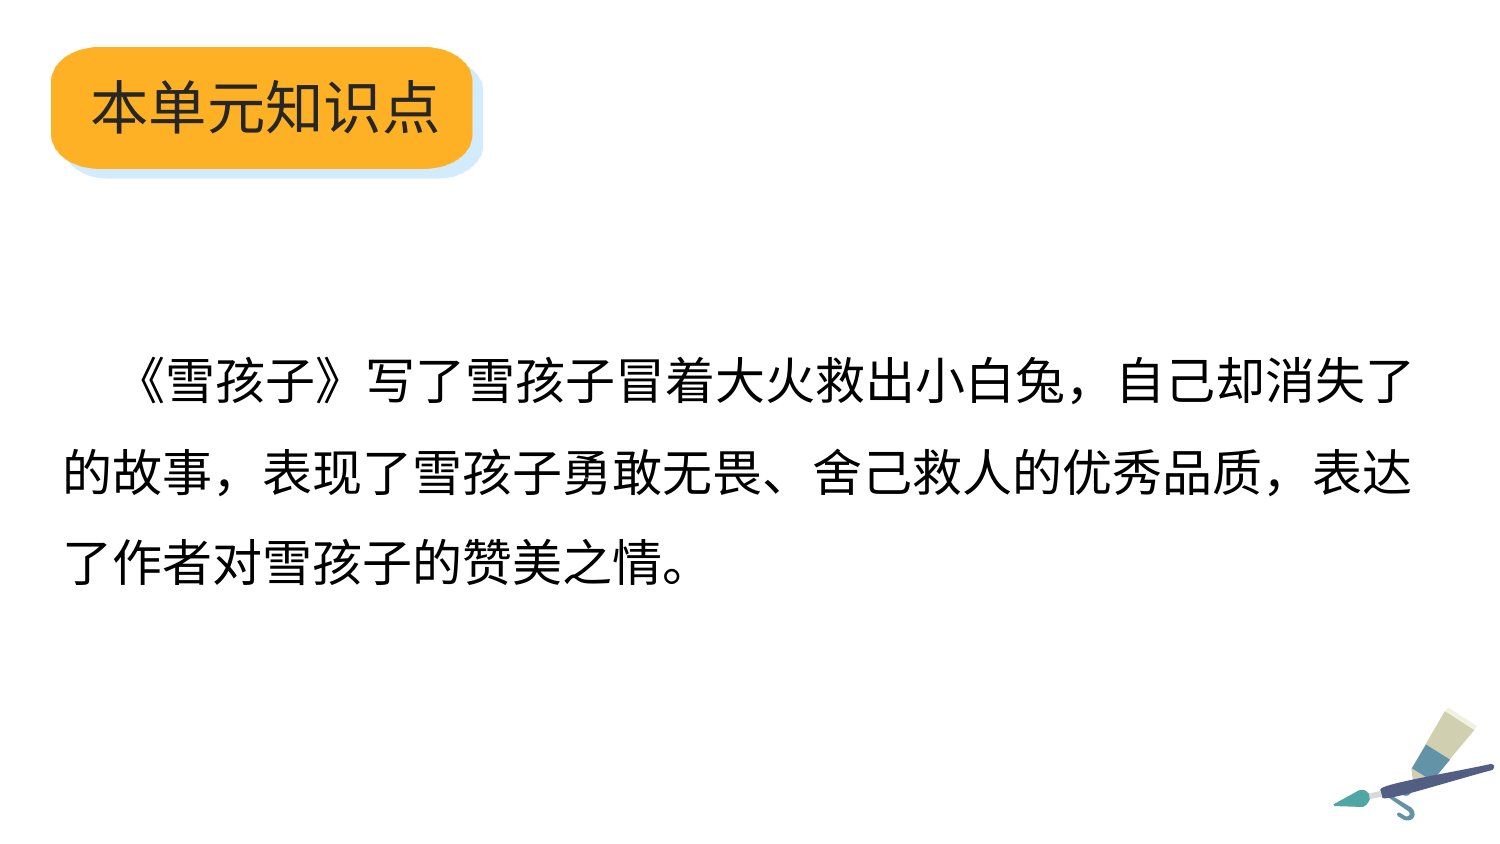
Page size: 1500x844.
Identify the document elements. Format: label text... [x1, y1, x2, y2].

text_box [1358, 708, 1481, 844]
picture [51, 47, 483, 179]
text_box 《雪孩子》写了雪孩子冒着大火救出小白兔，自己却消失了的故事，表现了雪孩子勇敢无畏、舍己救人的优秀品质，表达了作者对雪孩子的赞美之情。 [51, 300, 1468, 597]
